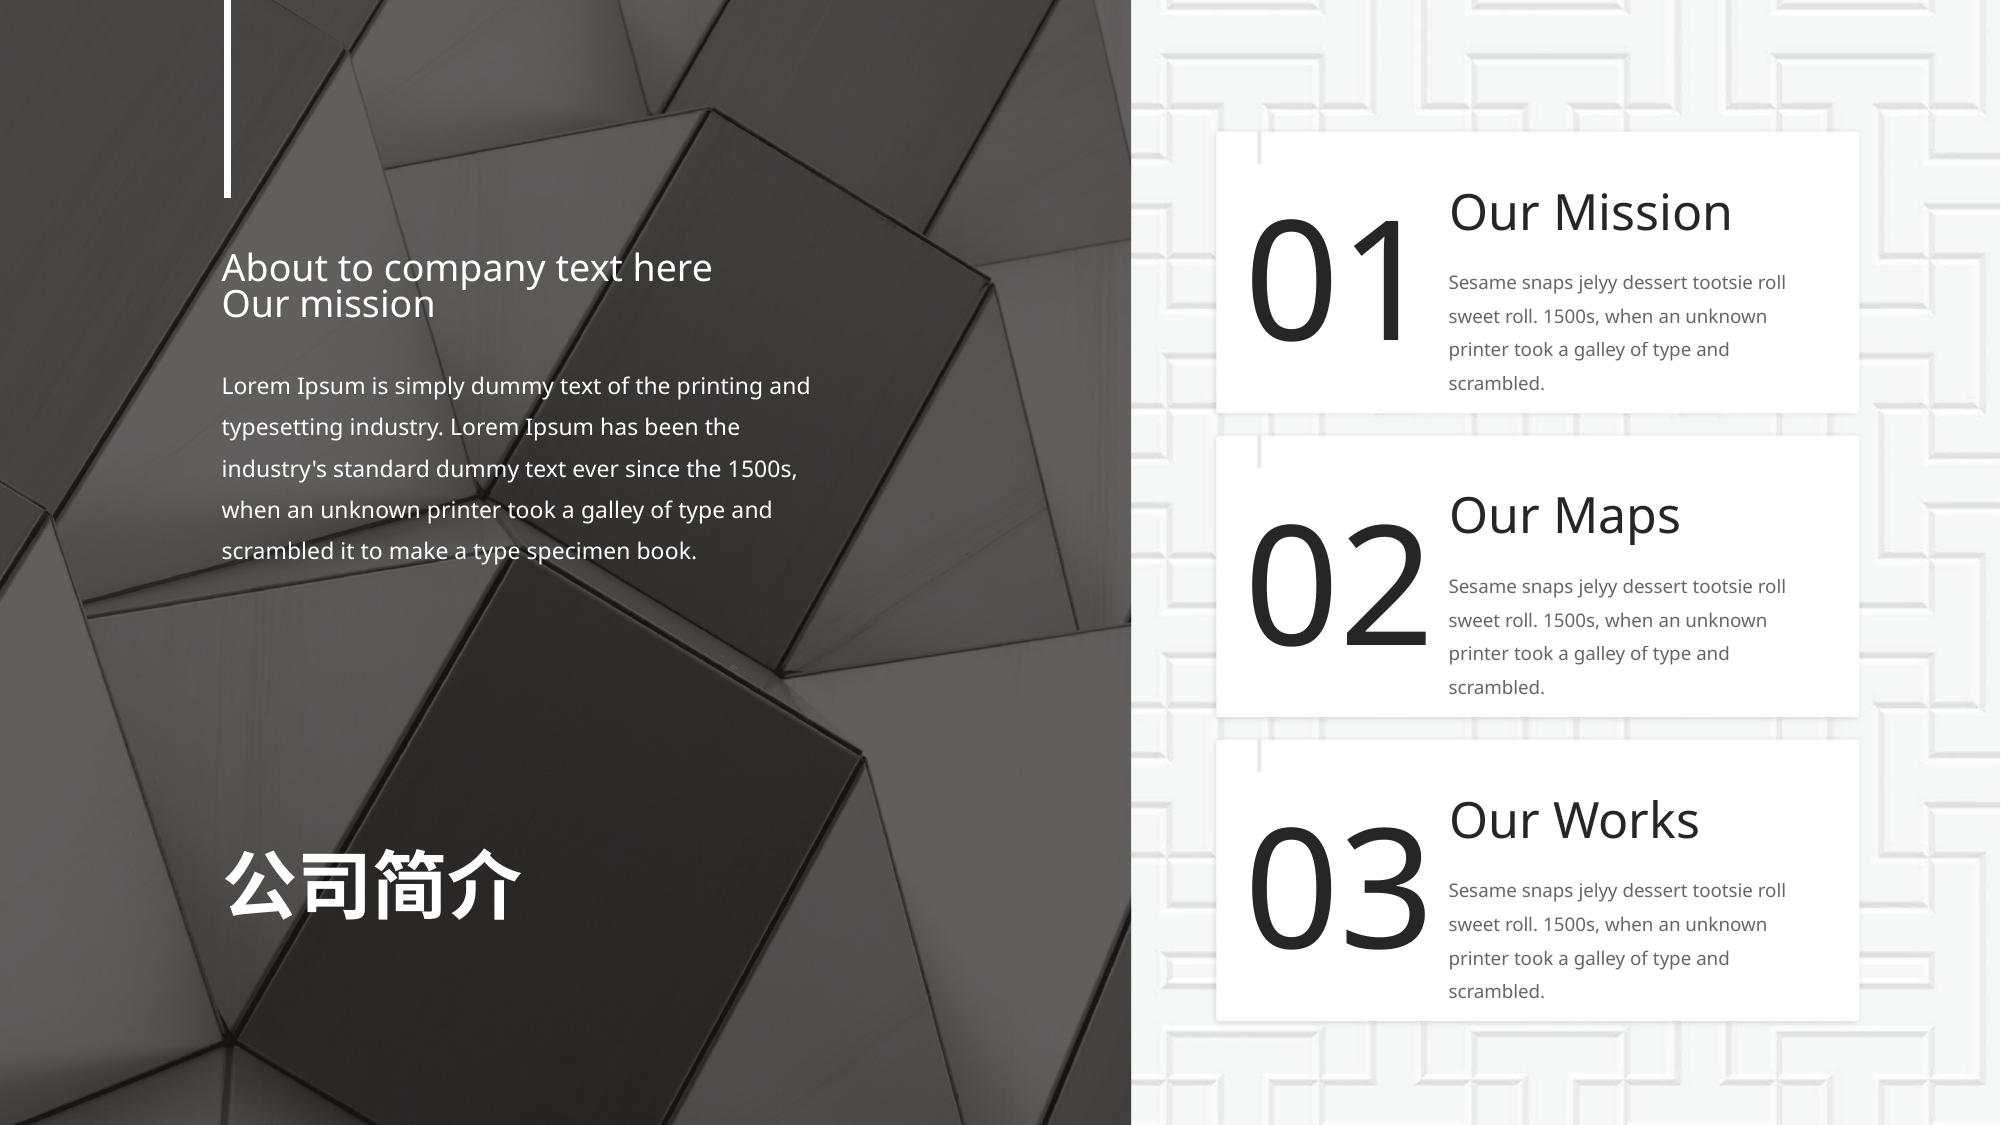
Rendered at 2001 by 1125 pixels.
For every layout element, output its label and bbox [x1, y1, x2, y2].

picture [0, 0, 2001, 1125]
text_box [1216, 131, 1860, 414]
text_box [1216, 739, 1860, 1022]
text_box [1216, 435, 1860, 718]
